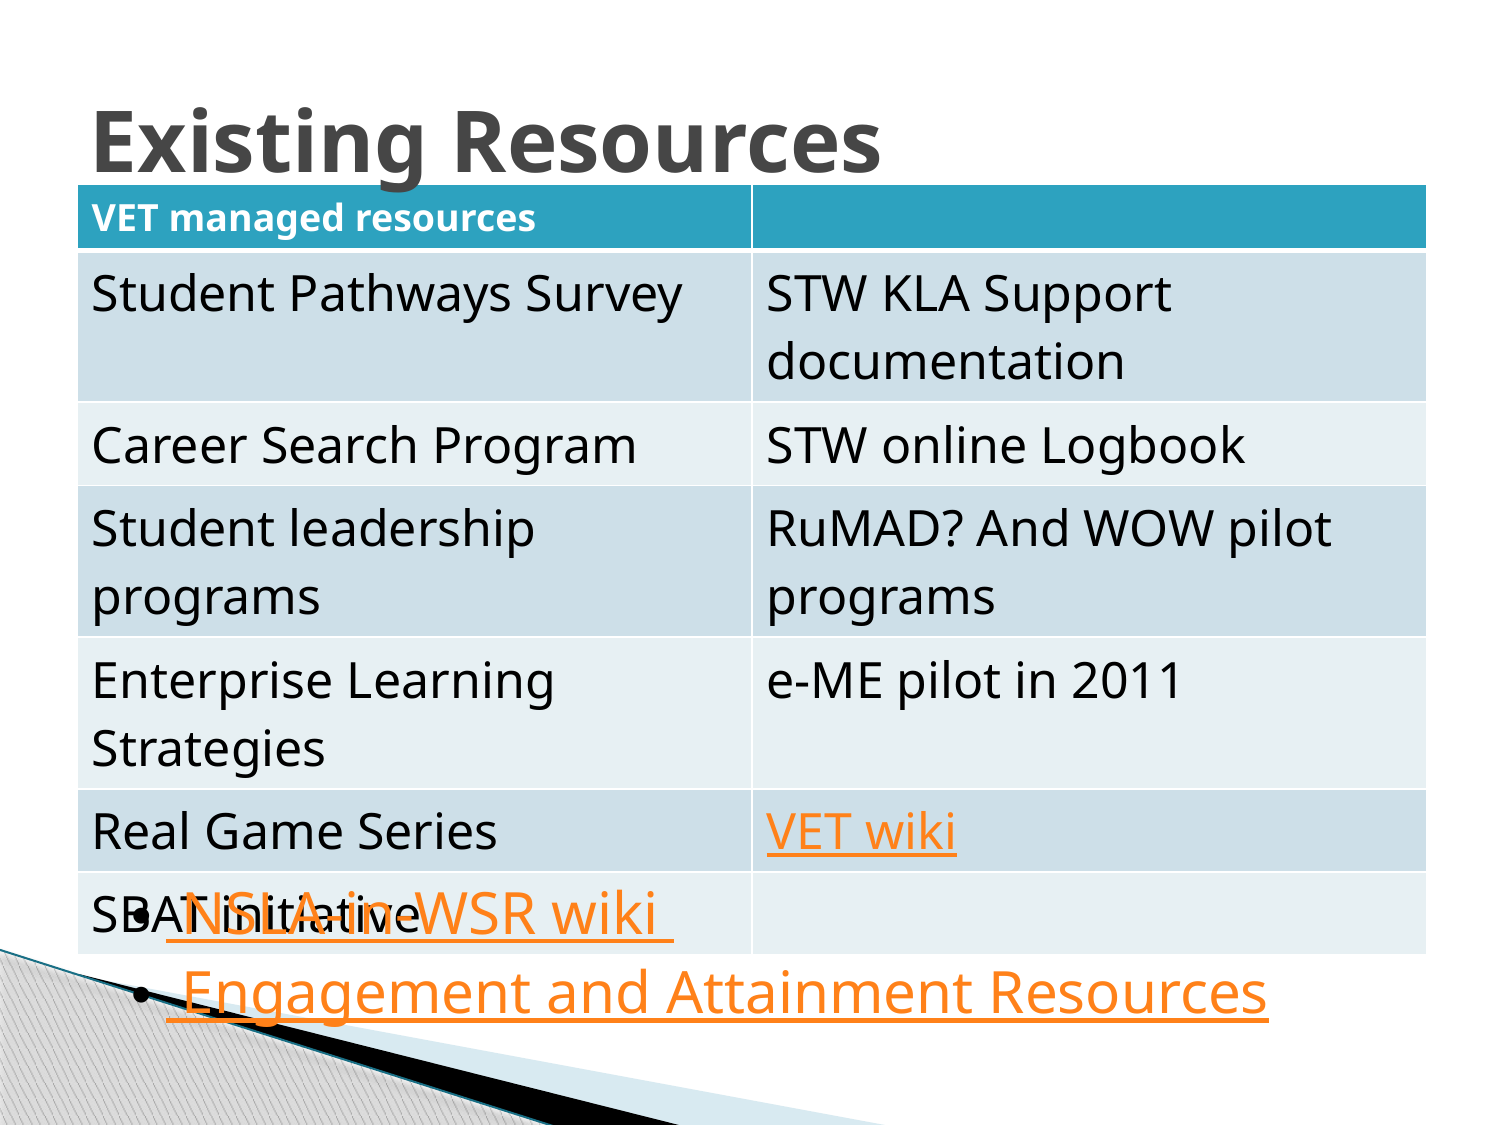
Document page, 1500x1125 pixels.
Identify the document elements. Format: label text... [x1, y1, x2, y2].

table_cell STW KLA Support documentation [753, 253, 1426, 401]
table_cell VET wiki [753, 790, 1426, 871]
table_cell e-ME pilot in 2011 [753, 638, 1426, 788]
table_header [753, 185, 1426, 248]
table_cell Student leadership programs [78, 486, 751, 636]
table_cell Career Search Program [78, 403, 751, 485]
table_cell STW online Logbook [753, 403, 1426, 485]
text_box NSLA-in-WSR wiki Engagement and Attainment Resources [76, 798, 1424, 1087]
table_header VET managed resources [78, 233, 751, 248]
table_cell RuMAD? And WOW pilot programs [753, 486, 1426, 636]
table_cell Real Game Series [78, 790, 751, 798]
title Existing Resources [75, 45, 1425, 233]
table_cell Enterprise Learning Strategies [78, 638, 751, 788]
table_cell Student Pathways Survey [78, 253, 751, 401]
